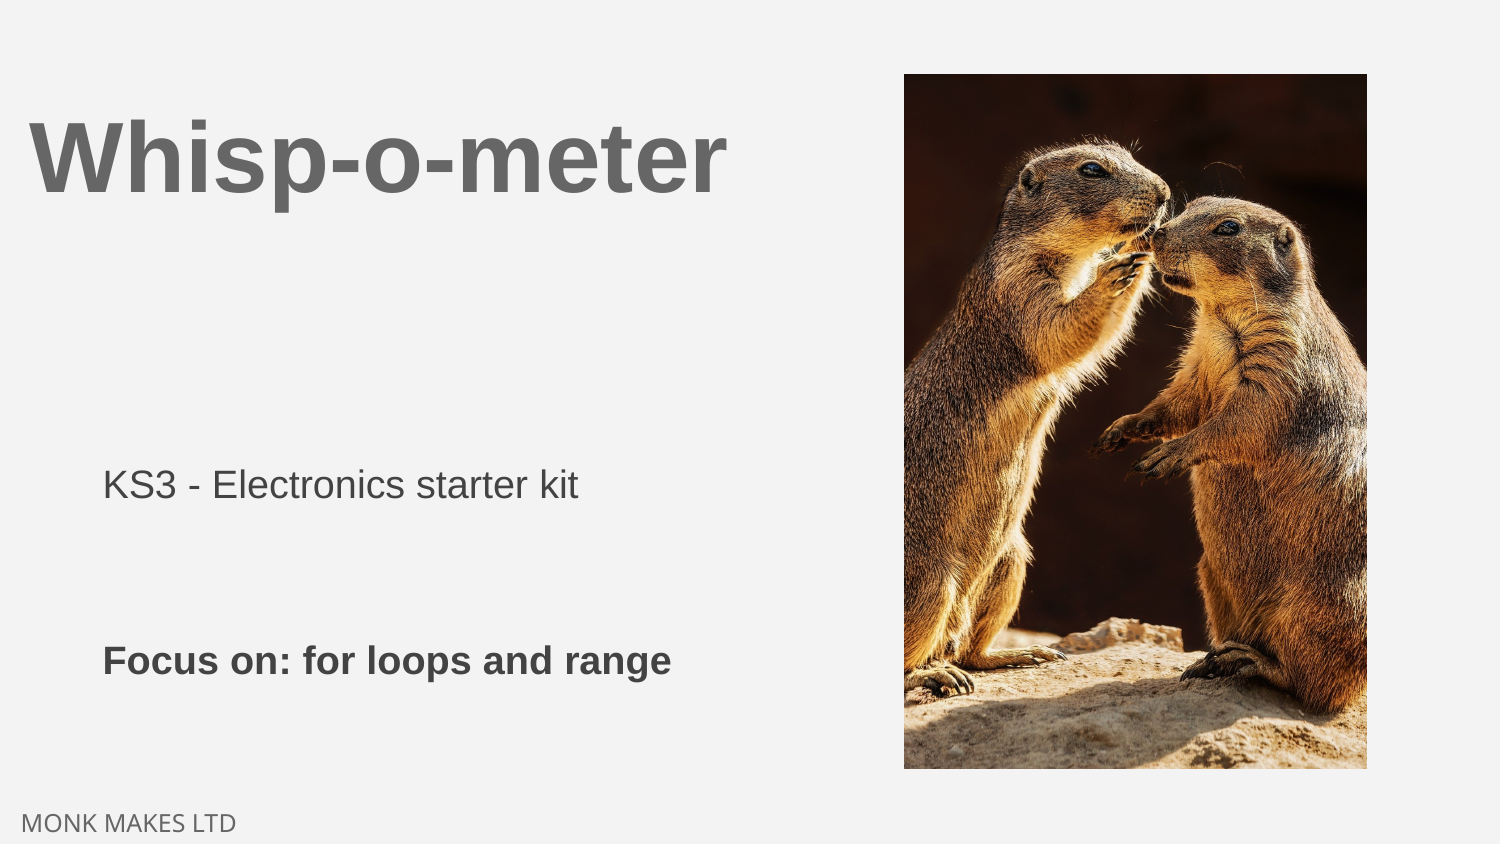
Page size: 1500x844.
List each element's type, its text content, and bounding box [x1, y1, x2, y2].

subtitle KS3 - Electronics starter kit Focus on: for loops and range [87, 437, 760, 717]
title Whisp-o-meter [14, 77, 899, 412]
picture [903, 74, 1368, 770]
